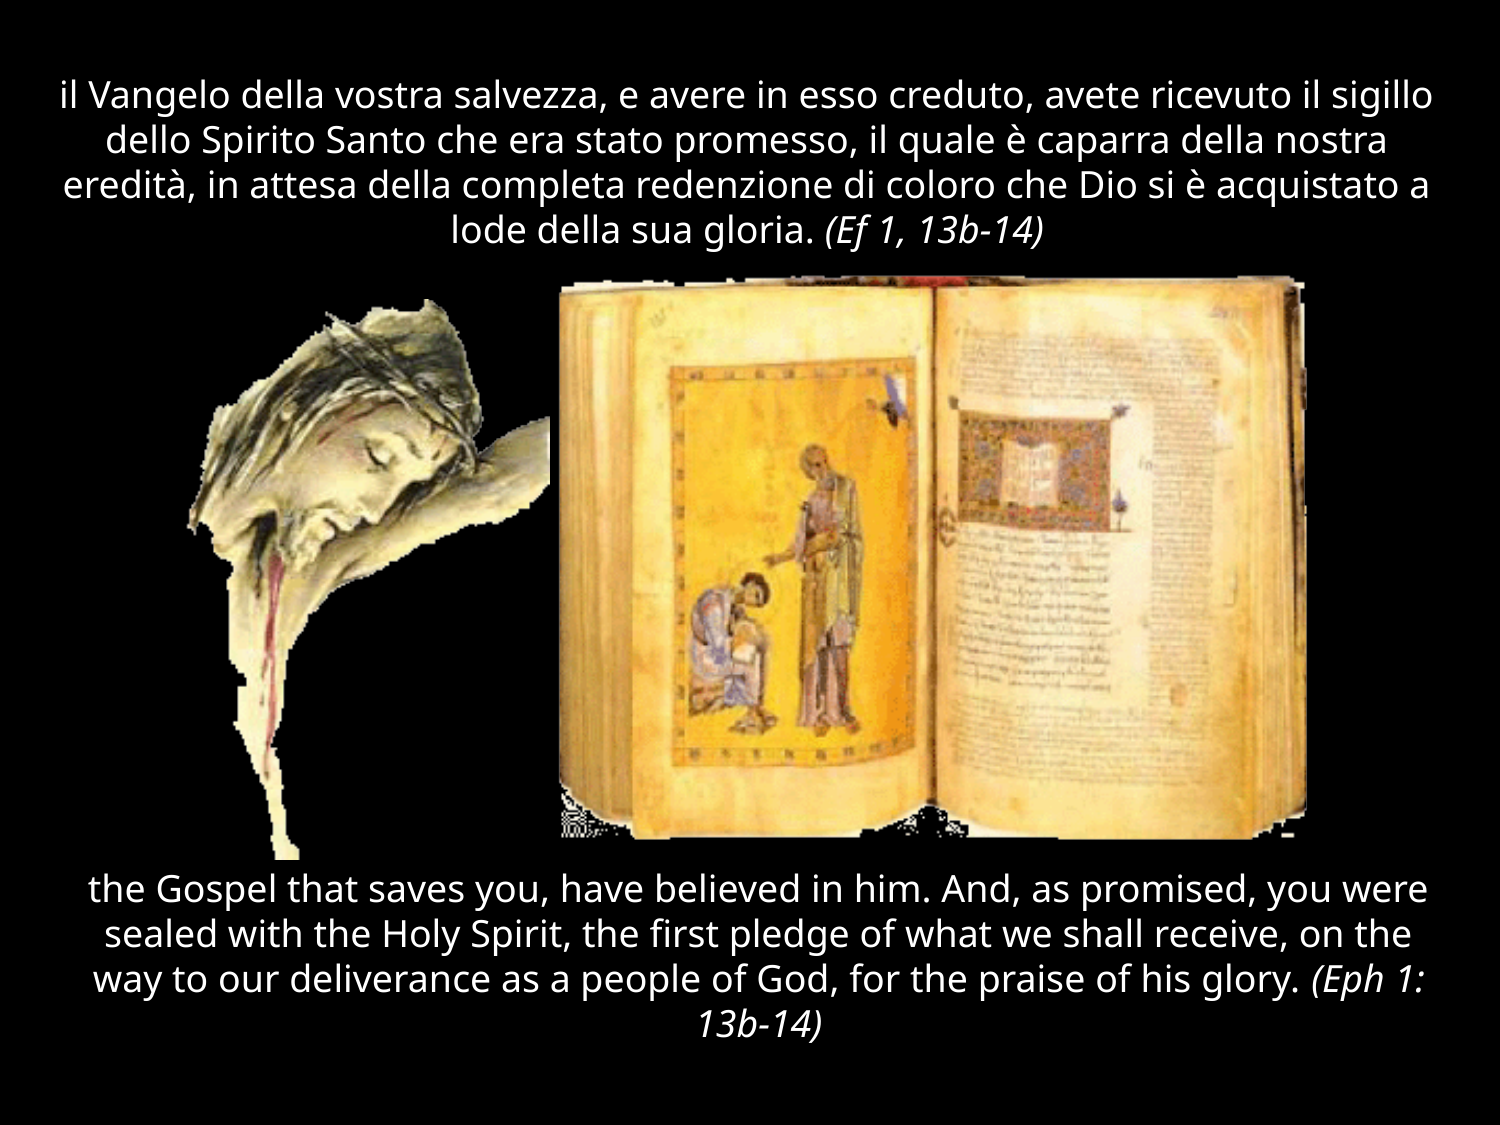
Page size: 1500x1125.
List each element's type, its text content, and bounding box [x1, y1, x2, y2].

text_box the Gospel that saves you, have believed in him. And, as promised, you were sealed with the Holy Spirit, the first pledge of what we shall receive, on the way to our deliverance as a people of God, for the praise of his glory. (Eph 1: 13b-14) [53, 857, 1465, 1053]
picture [179, 262, 1330, 865]
title il Vangelo della vostra salvezza, e avere in esso creduto, avete ricevuto il sigillo dello Spirito Santo che era stato promesso, il quale è caparra della nostra eredità, in attesa della completa redenzione di coloro che Dio si è acquistato a lode della sua gloria. (Ef 1, 13b-14) [41, 90, 1454, 278]
